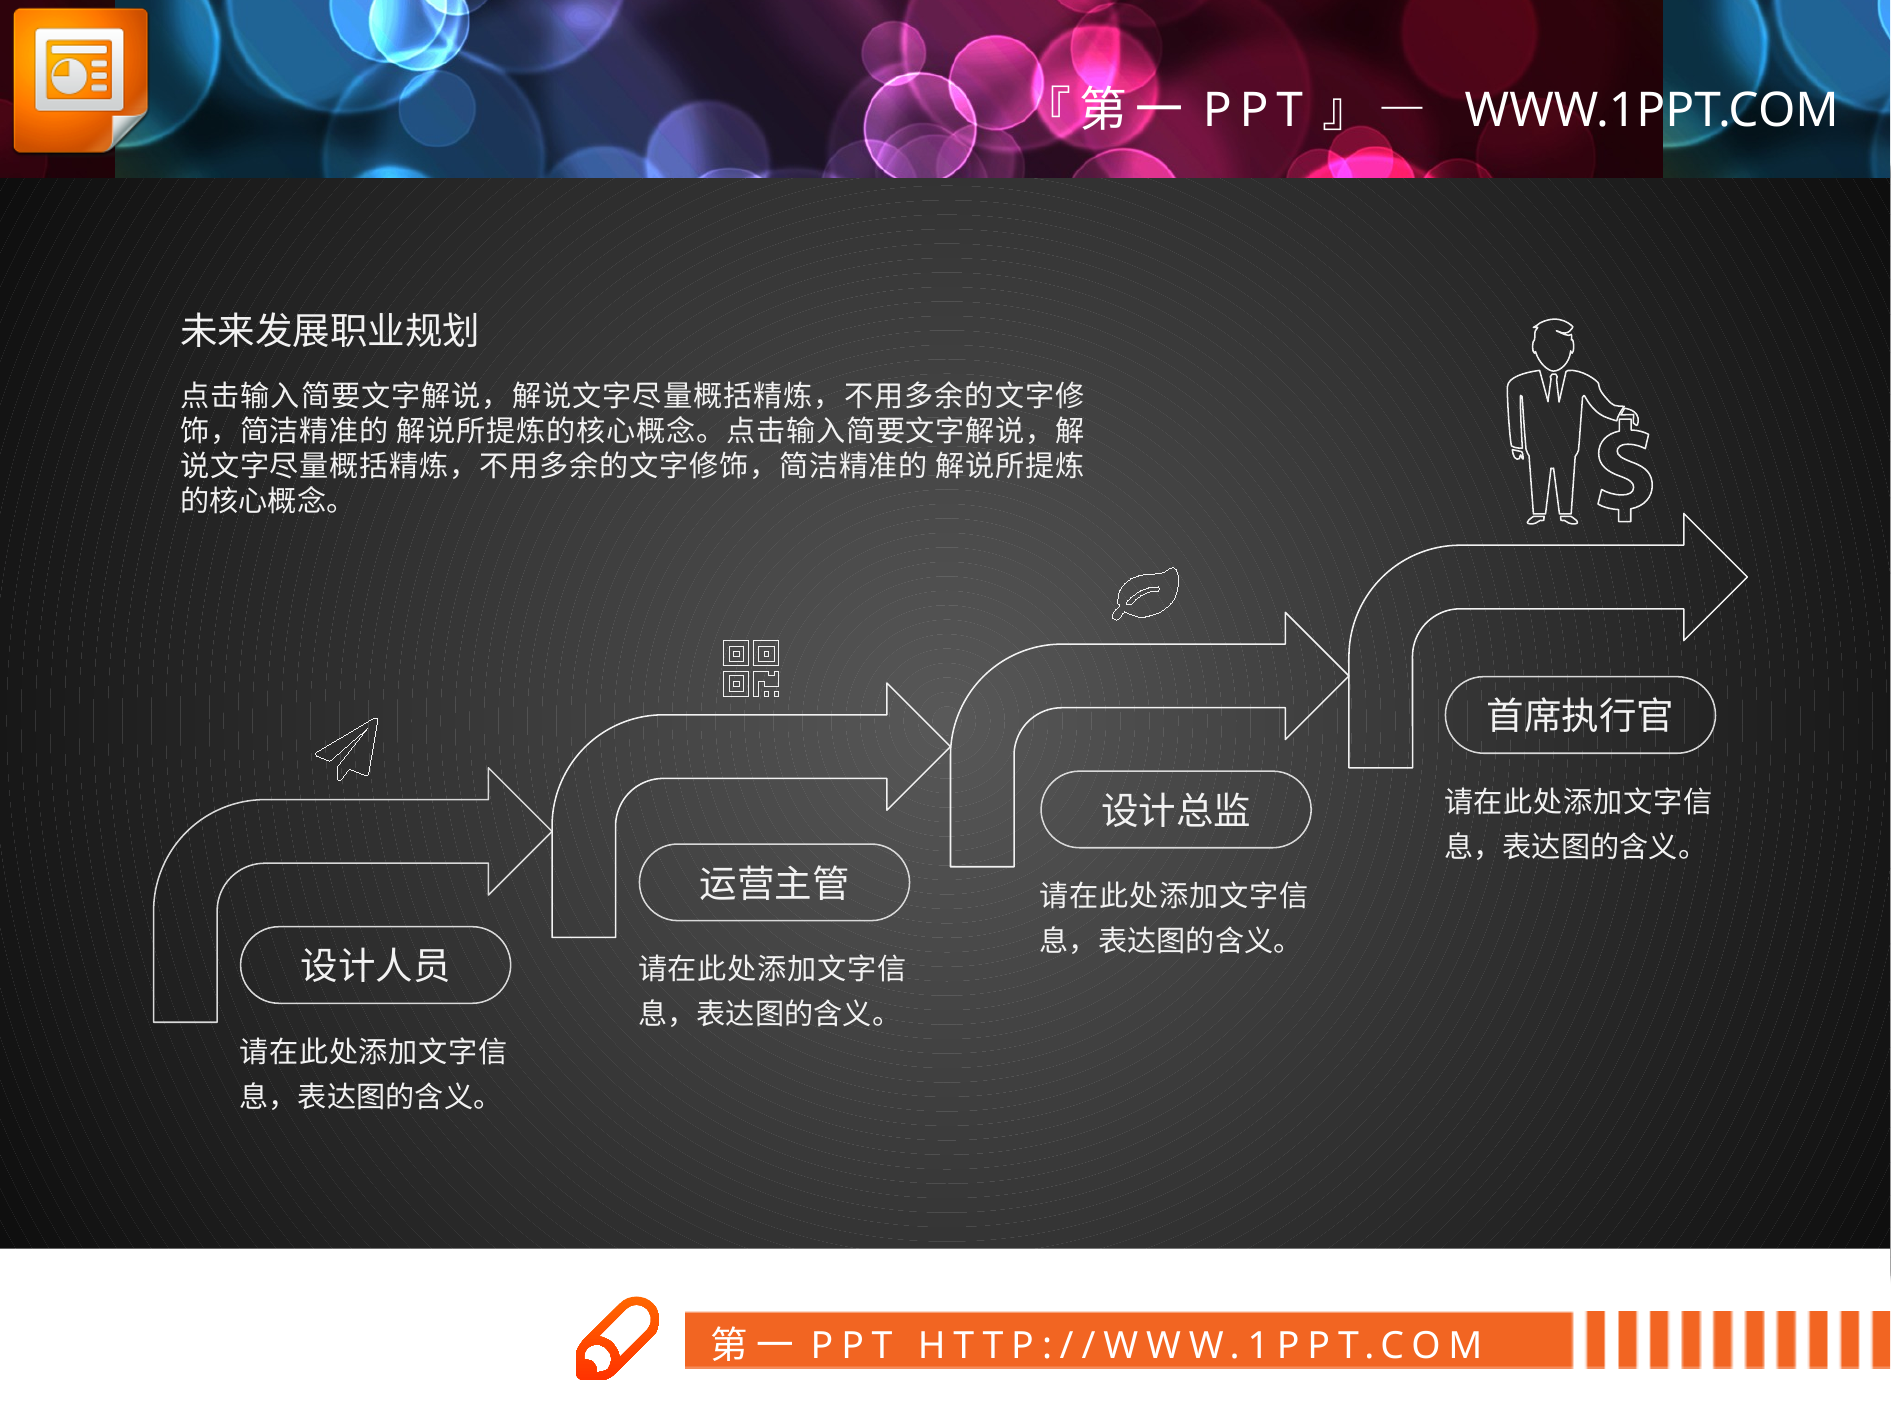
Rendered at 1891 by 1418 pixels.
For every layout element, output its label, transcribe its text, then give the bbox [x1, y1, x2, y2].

text_box [1041, 771, 1312, 848]
text_box 请在此处添加文字信息，表达图的含义。 [623, 932, 922, 1038]
text_box 请在此处添加文字信息，表达图的含义。 [224, 1015, 523, 1121]
text_box [153, 767, 552, 1023]
text_box [639, 844, 910, 921]
picture [685, 1311, 1891, 1369]
text_box [723, 640, 749, 666]
text_box [1348, 513, 1748, 768]
text_box [753, 671, 779, 697]
text_box [1112, 567, 1179, 621]
text_box [723, 671, 749, 697]
text_box [240, 926, 511, 1004]
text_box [1506, 312, 1653, 525]
text_box [950, 612, 1349, 867]
text_box [753, 640, 779, 666]
text_box 请在此处添加文字信息，表达图的含义。 [1024, 859, 1323, 966]
text_box 请在此处添加文字信息，表达图的含义。 [1429, 765, 1728, 871]
text_box [552, 683, 951, 938]
text_box [1445, 676, 1716, 754]
text_box 未来发展职业规划 点击输入简要文字解说，解说文字尽量概括精炼，不用多余的文字修饰，简洁精准的 解说所提炼的核心概念。点击输入简要文字解说，解说文字尽量概括精炼，不用多余的文字修饰，简洁精准的 解说所提炼的核心概念。 [165, 299, 1100, 525]
text_box [315, 718, 378, 781]
picture [0, 0, 1891, 178]
